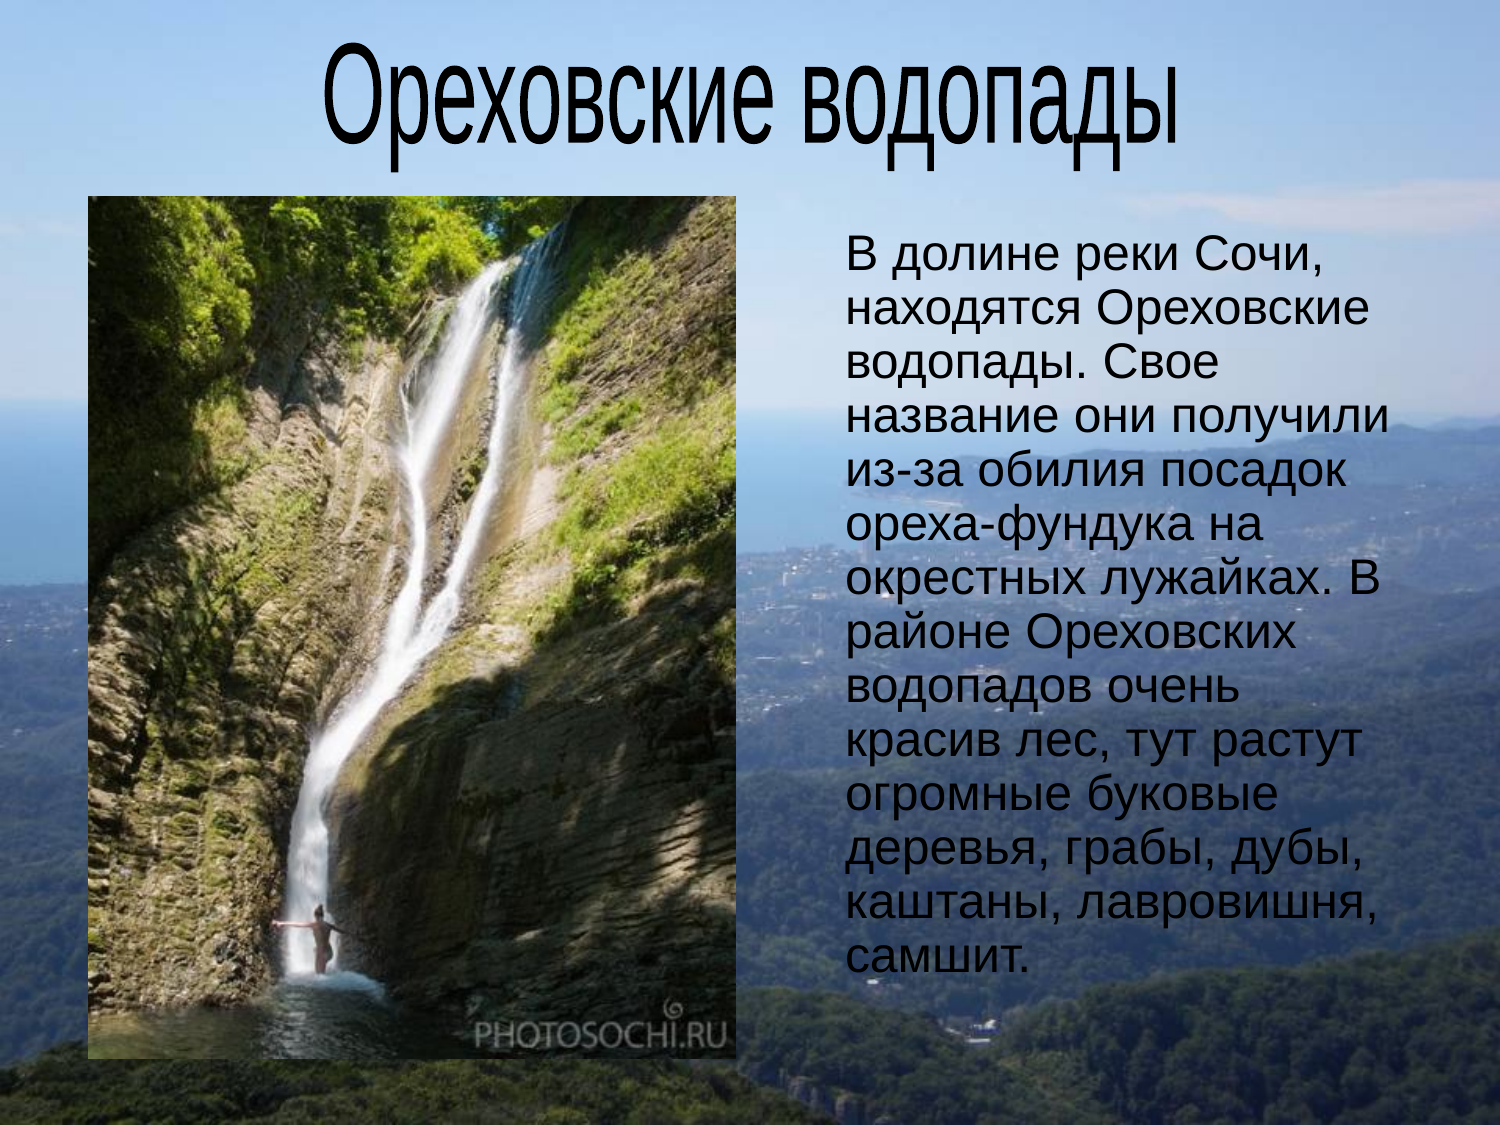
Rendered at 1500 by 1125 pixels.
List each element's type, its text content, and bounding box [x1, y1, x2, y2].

list В долине реки Сочи, находятся Ореховские водопады. Свое название они получили из-за обилия посадок ореха-фундука на окрестных лужайках. В районе Ореховских водопадов очень красив лес, тут растут огромные буковые деревья, грабы, дубы, каштаны, лавровишня, самшит. [773, 219, 1426, 906]
picture [0, 0, 1500, 1125]
text_box [903, 987, 1258, 1048]
